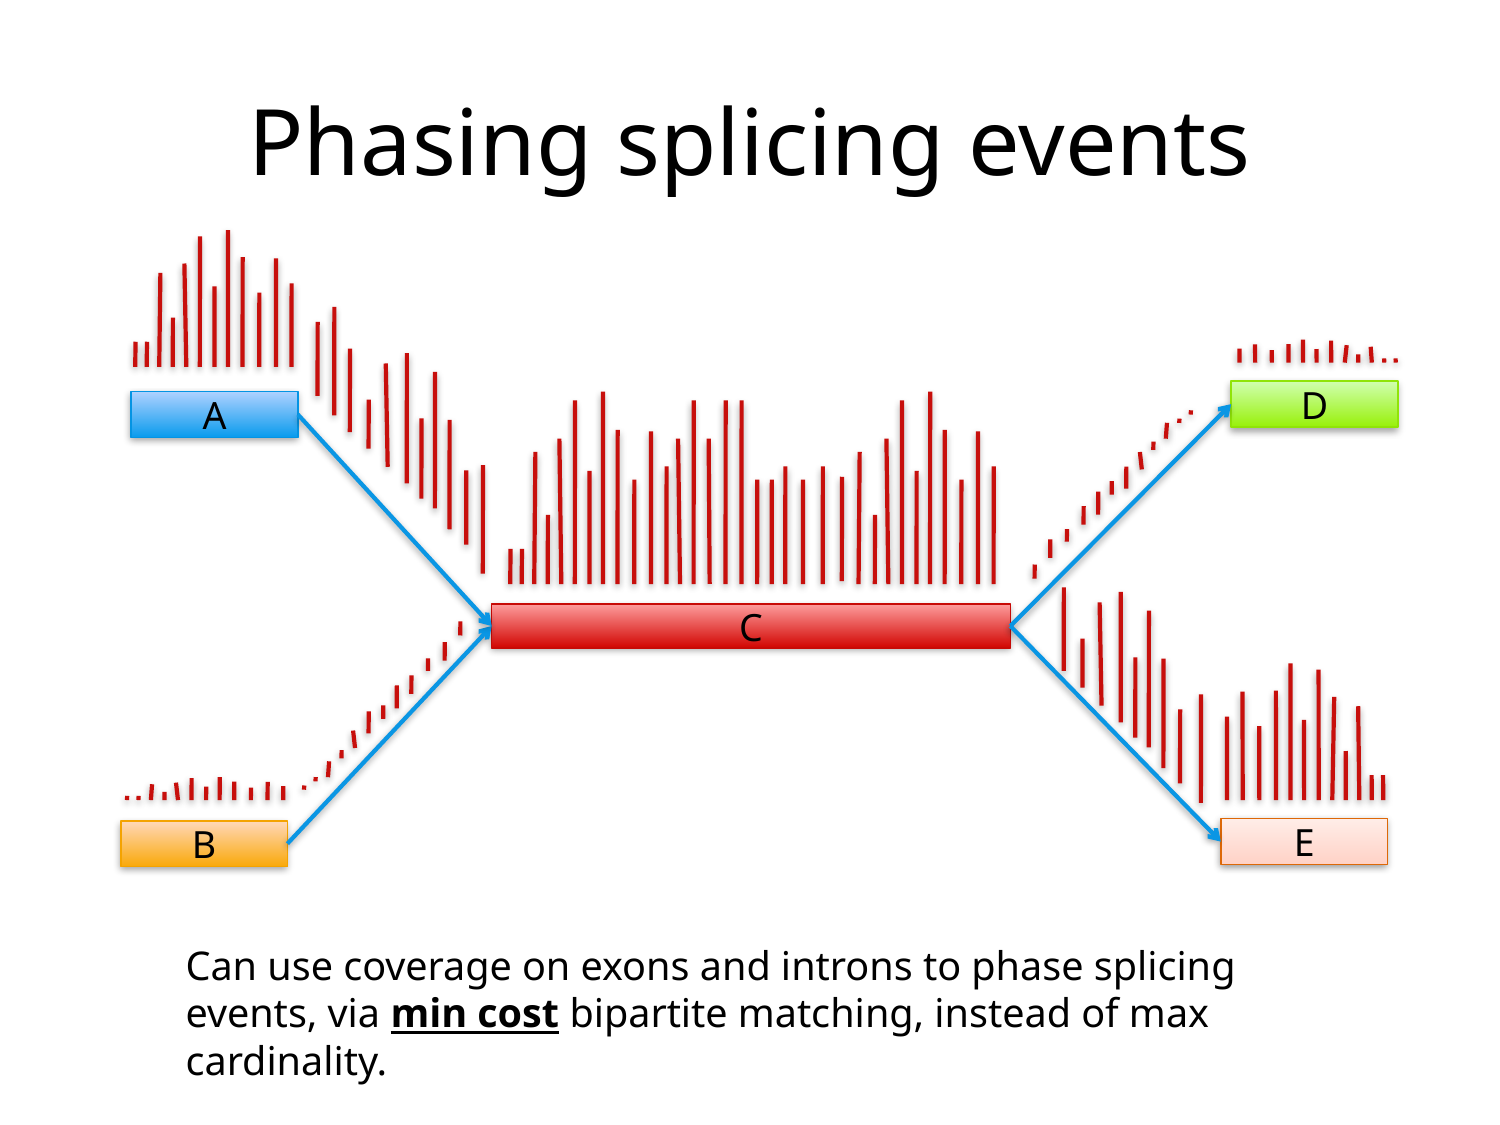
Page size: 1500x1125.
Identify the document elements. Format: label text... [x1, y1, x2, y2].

text_box E [1220, 818, 1388, 865]
title Phasing splicing events [74, 44, 1426, 233]
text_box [1048, 652, 1153, 656]
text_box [1239, 339, 1396, 363]
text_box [1010, 403, 1232, 627]
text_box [510, 391, 994, 585]
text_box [334, 413, 439, 417]
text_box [297, 414, 492, 627]
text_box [134, 229, 292, 367]
text_box A [130, 391, 299, 438]
text_box C [496, 603, 1005, 649]
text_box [1010, 625, 1222, 842]
text_box D [1230, 380, 1399, 428]
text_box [287, 625, 492, 844]
text_box Can use coverage on exons and introns to phase splicing events, via min cost bipartite matching, instead of max cardinality. [170, 933, 1367, 1091]
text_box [126, 776, 282, 801]
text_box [1034, 410, 1192, 579]
text_box B [120, 820, 288, 867]
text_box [1226, 663, 1384, 801]
